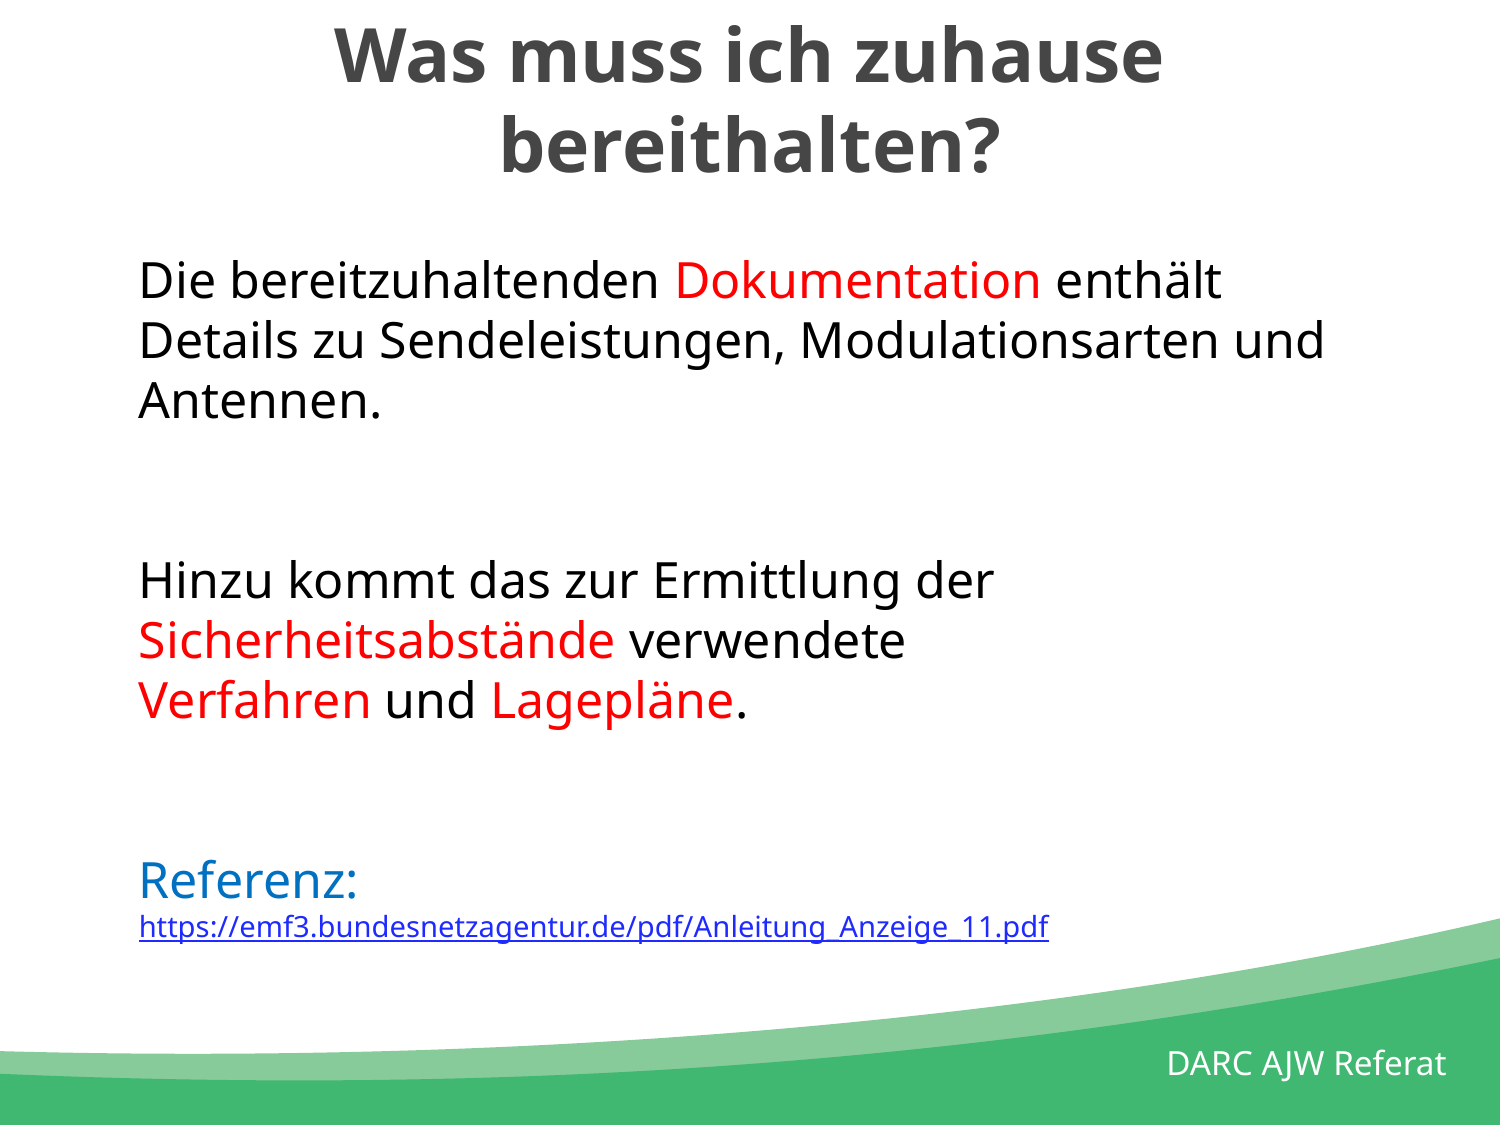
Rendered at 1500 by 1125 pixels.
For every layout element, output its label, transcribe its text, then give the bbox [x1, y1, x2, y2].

title Was muss ich zuhause bereithalten? [75, 45, 1425, 149]
list [75, 177, 1425, 1022]
text_box Die bereitzuhaltenden Dokumentation enthält Details zu Sendeleistungen, Modulationsarten und Antennen. Hinzu kommt das zur Ermittlung der Sicherheitsabstände verwendete Verfahren und Lagepläne. Referenz: https://emf3.bundesnetzagentur.de/pdf/Anleitung_Anzeige_11.pdf [123, 240, 1376, 1016]
